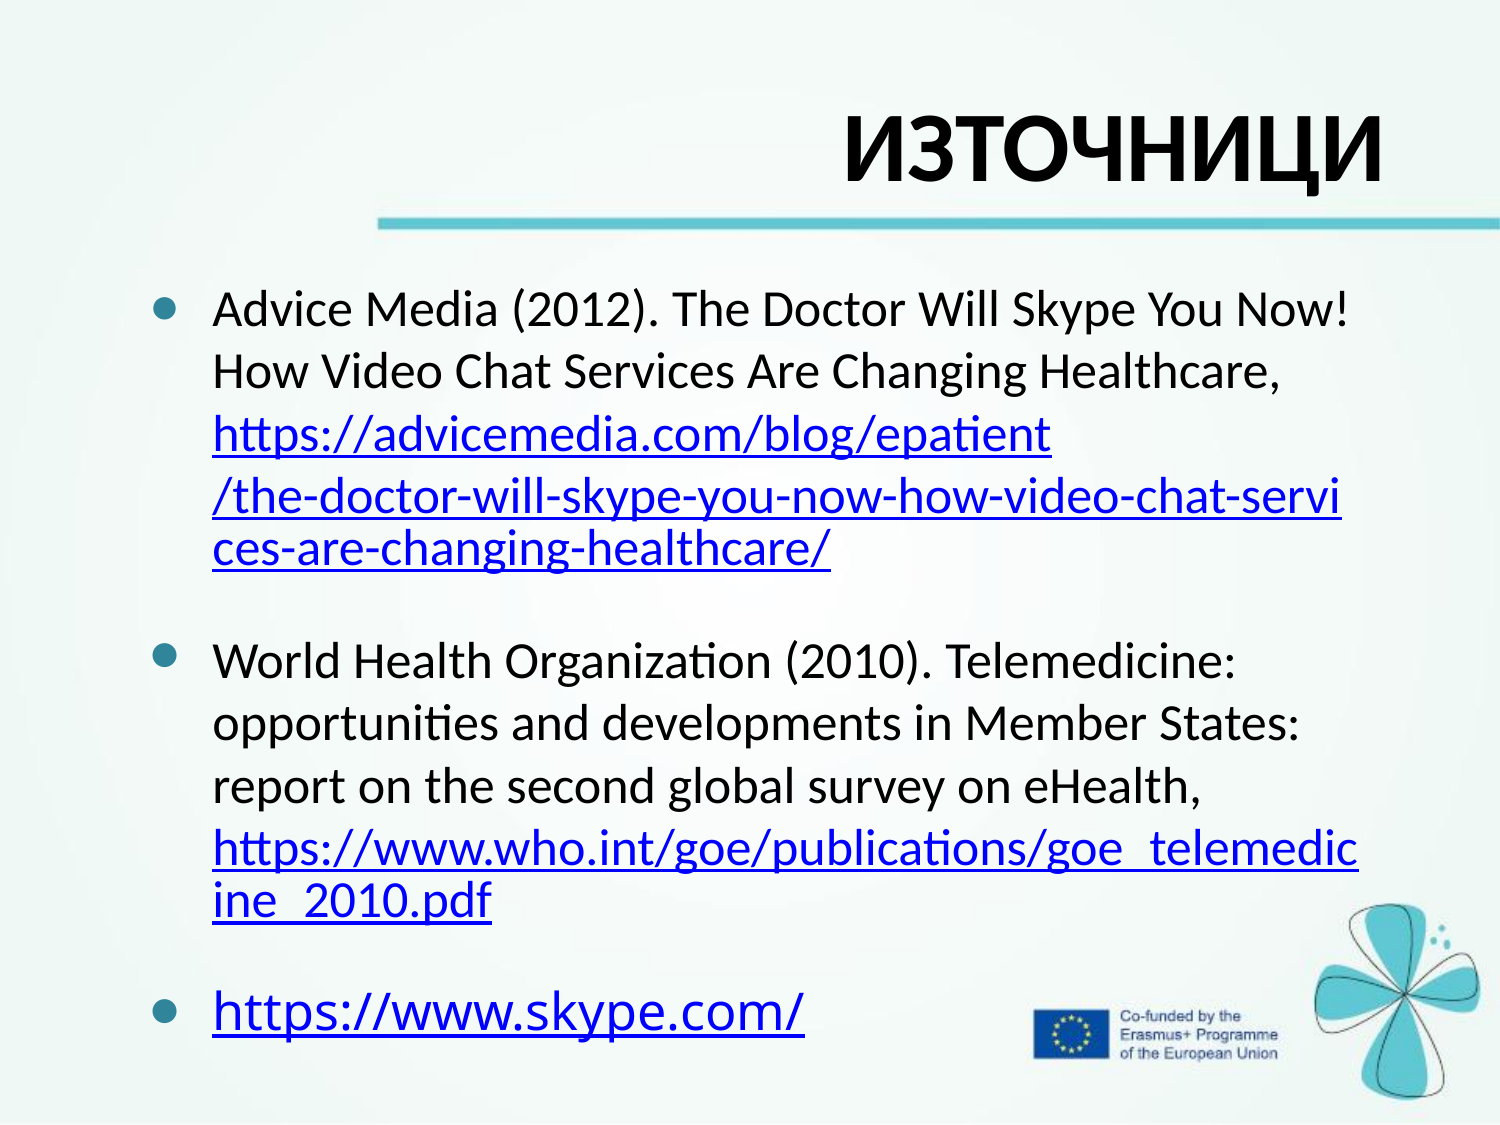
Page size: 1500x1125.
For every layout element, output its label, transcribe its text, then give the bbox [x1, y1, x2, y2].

text_box Advice Media (2012). The Doctor Will Skype You Now! How Video Chat Services Are Changing Healthcare, https://advicemedia.com/blog/epatient /the-doctor-will-skype-you-now-how-video-chat-services-are-changing-healthcare/ World Health Organization (2010). Telemedicine: opportunities and developments in Member States: report on the second global survey on eHealth, https://www.who.int/goe/publications/goe_telemedicine_2010.pdf https://www.skype.com/ [122, 231, 1378, 870]
text_box ИЗТОЧНИЦИ [214, 73, 1402, 165]
picture [0, 0, 1500, 1125]
